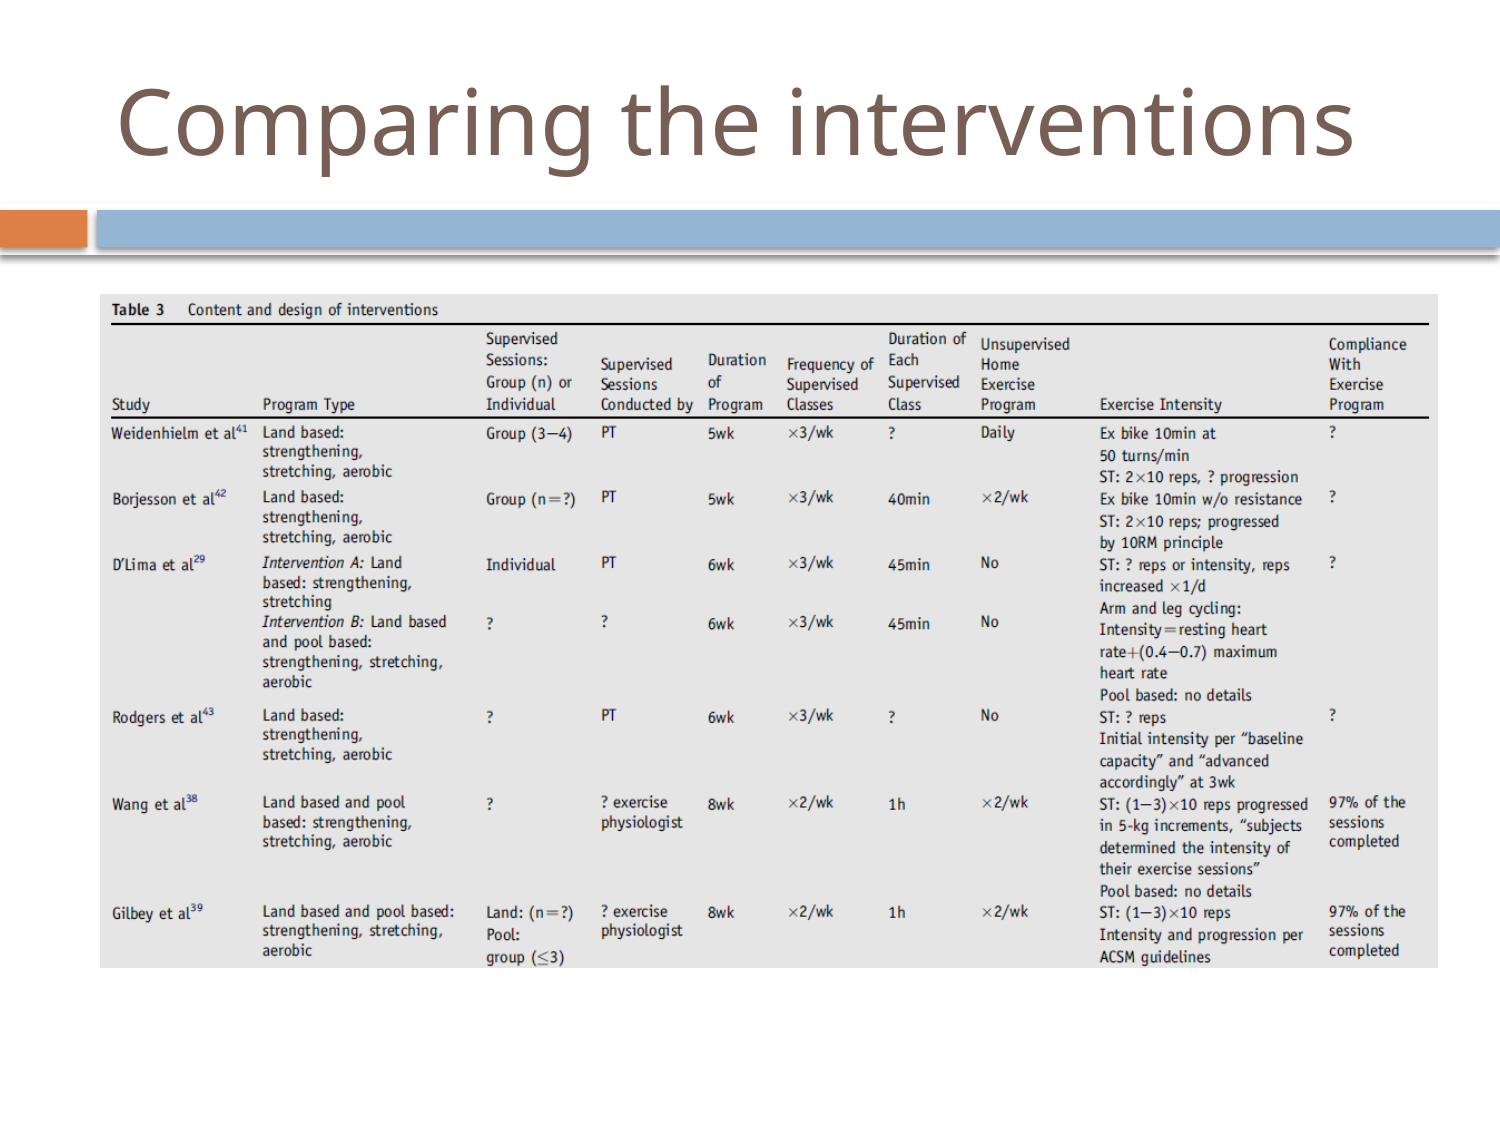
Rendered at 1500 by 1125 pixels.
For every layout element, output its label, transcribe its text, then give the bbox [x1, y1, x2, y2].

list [100, 294, 1439, 969]
title Comparing the interventions [100, 37, 1438, 200]
